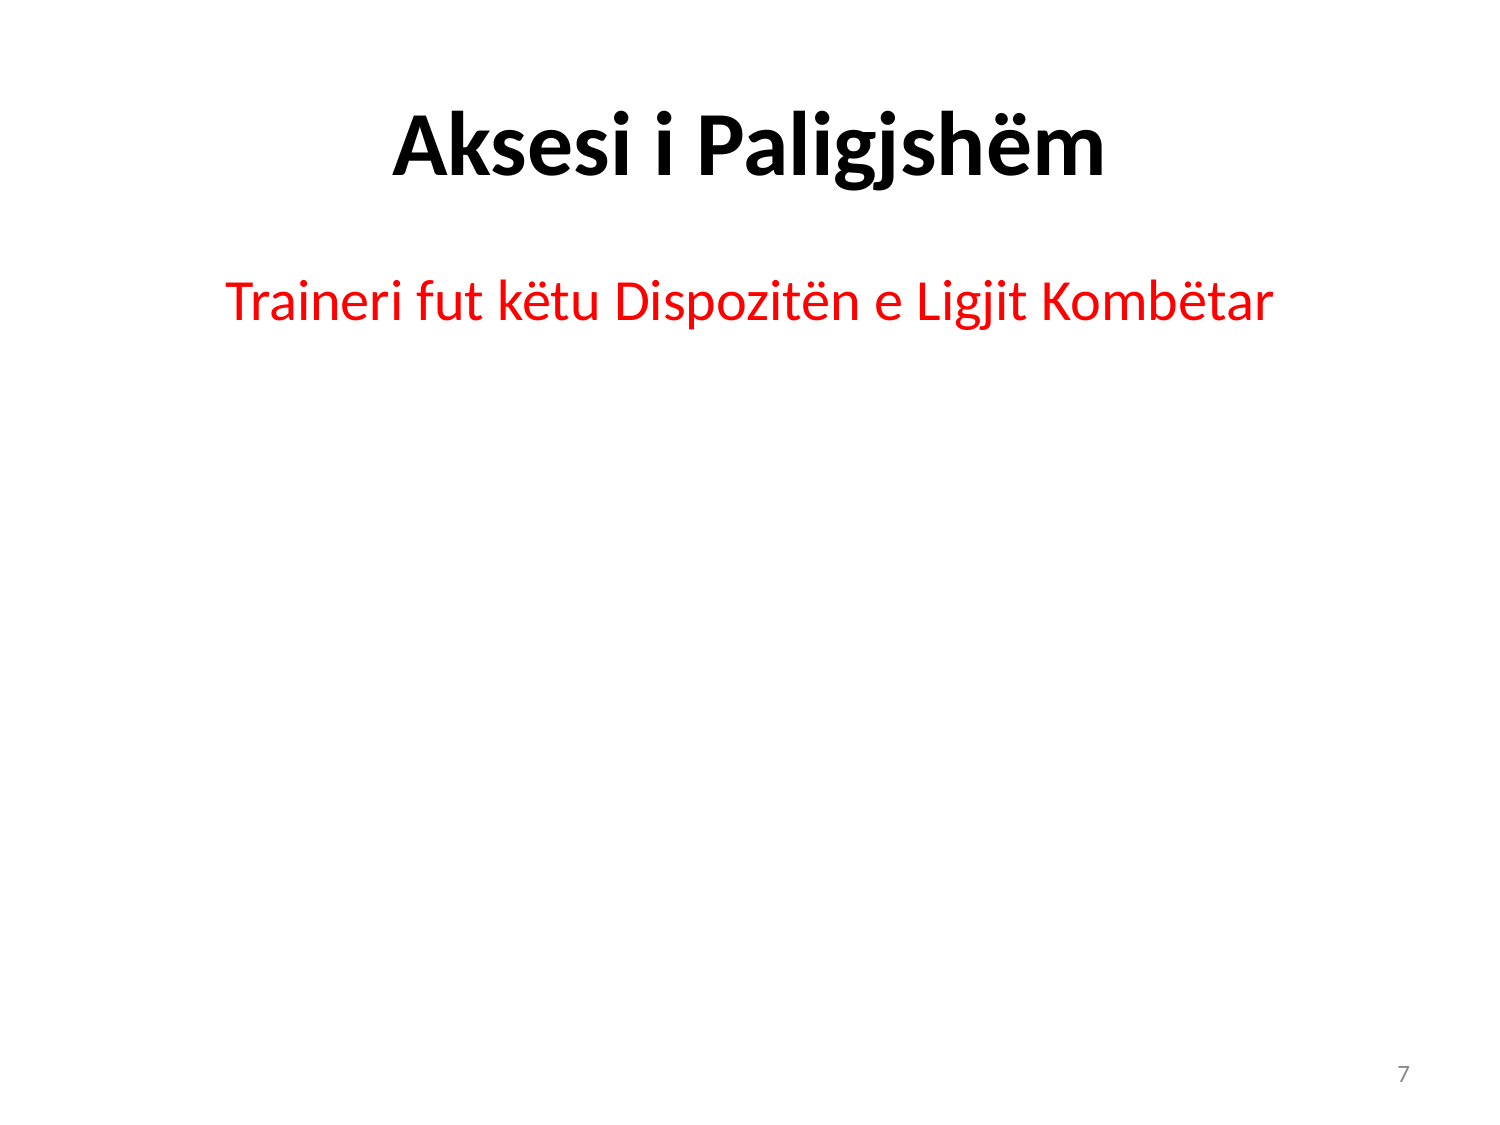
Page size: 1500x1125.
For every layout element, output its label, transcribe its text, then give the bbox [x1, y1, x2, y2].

slide_number 7 [1074, 1042, 1425, 1103]
list Traineri fut këtu Dispozitën e Ligjit Kombëtar [75, 262, 1425, 1005]
title Aksesi i Paligjshëm [75, 45, 1425, 233]
